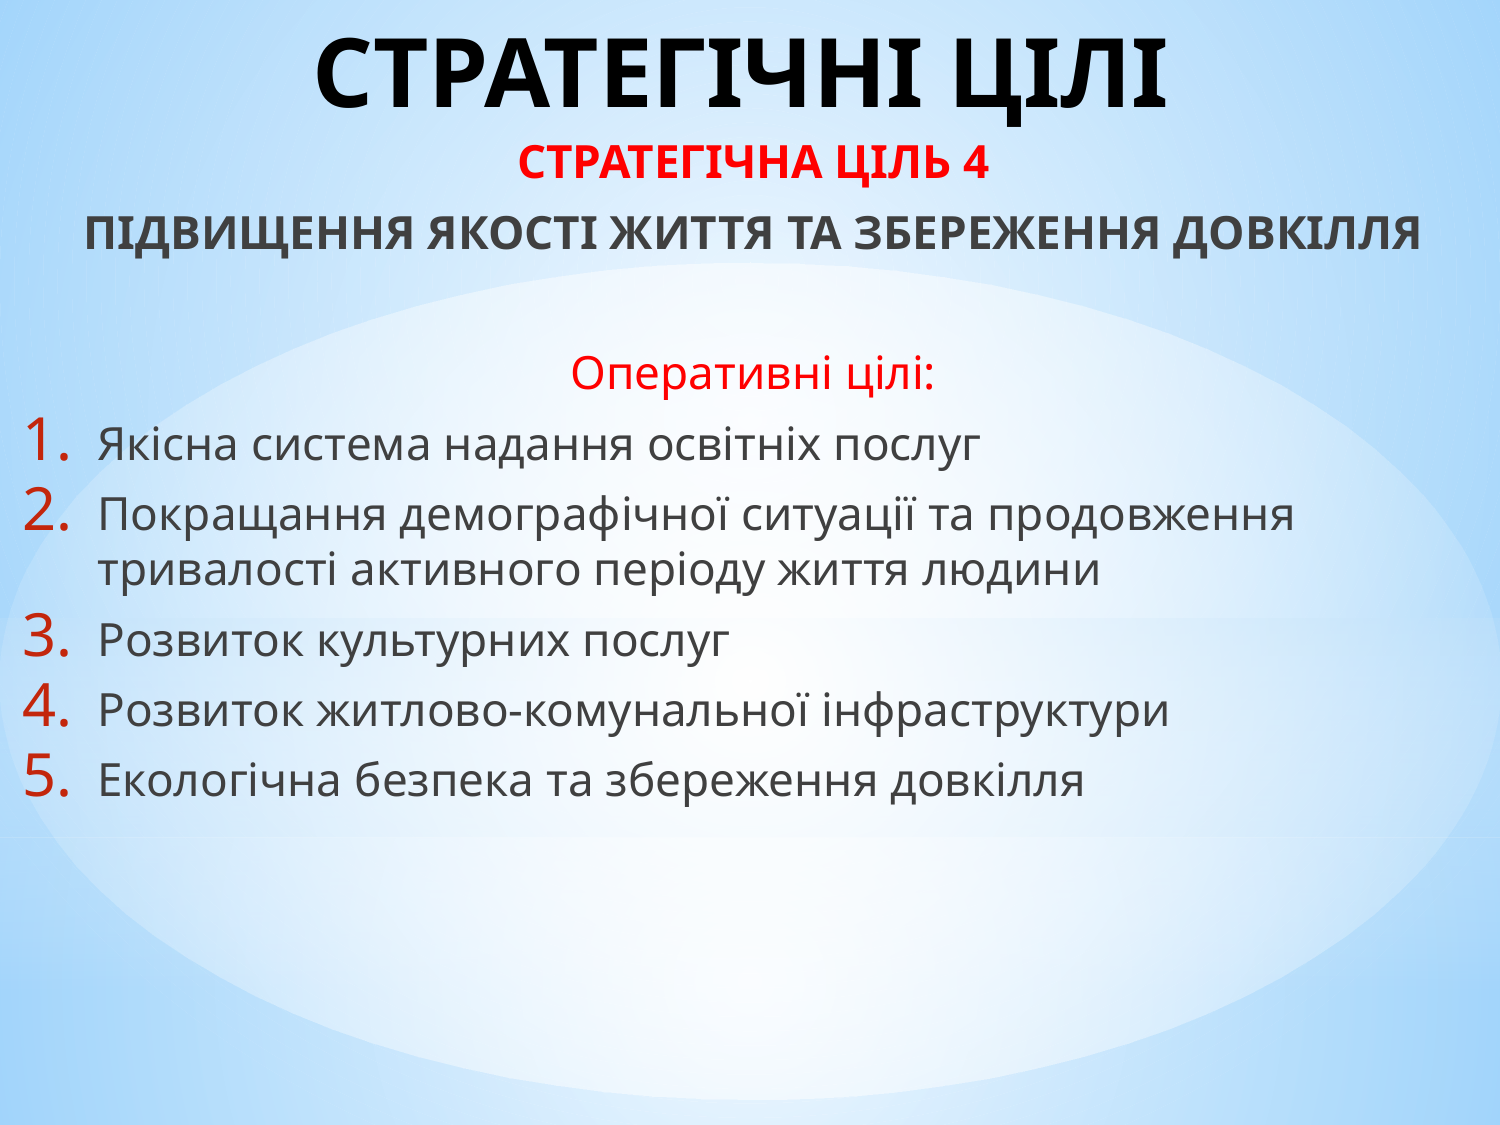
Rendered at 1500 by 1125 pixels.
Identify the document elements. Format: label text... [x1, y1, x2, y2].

title СТРАТЕГІЧНІ ЦІЛІ [206, 4, 1275, 125]
list СТРАТЕГІЧНА ЦІЛЬ 4 ПІДВИЩЕННЯ ЯКОСТІ ЖИТТЯ ТА ЗБЕРЕЖЕННЯ ДОВКІЛЛЯ Оперативні цілі: Якісна система надання освітніх послуг Покращання демографічної ситуації та продовження тривалості активного періоду життя людини Розвиток культурних послуг Розвиток житлово-комунальної інфраструктури Екологічна безпека та збереження довкілля [0, 125, 1500, 1125]
